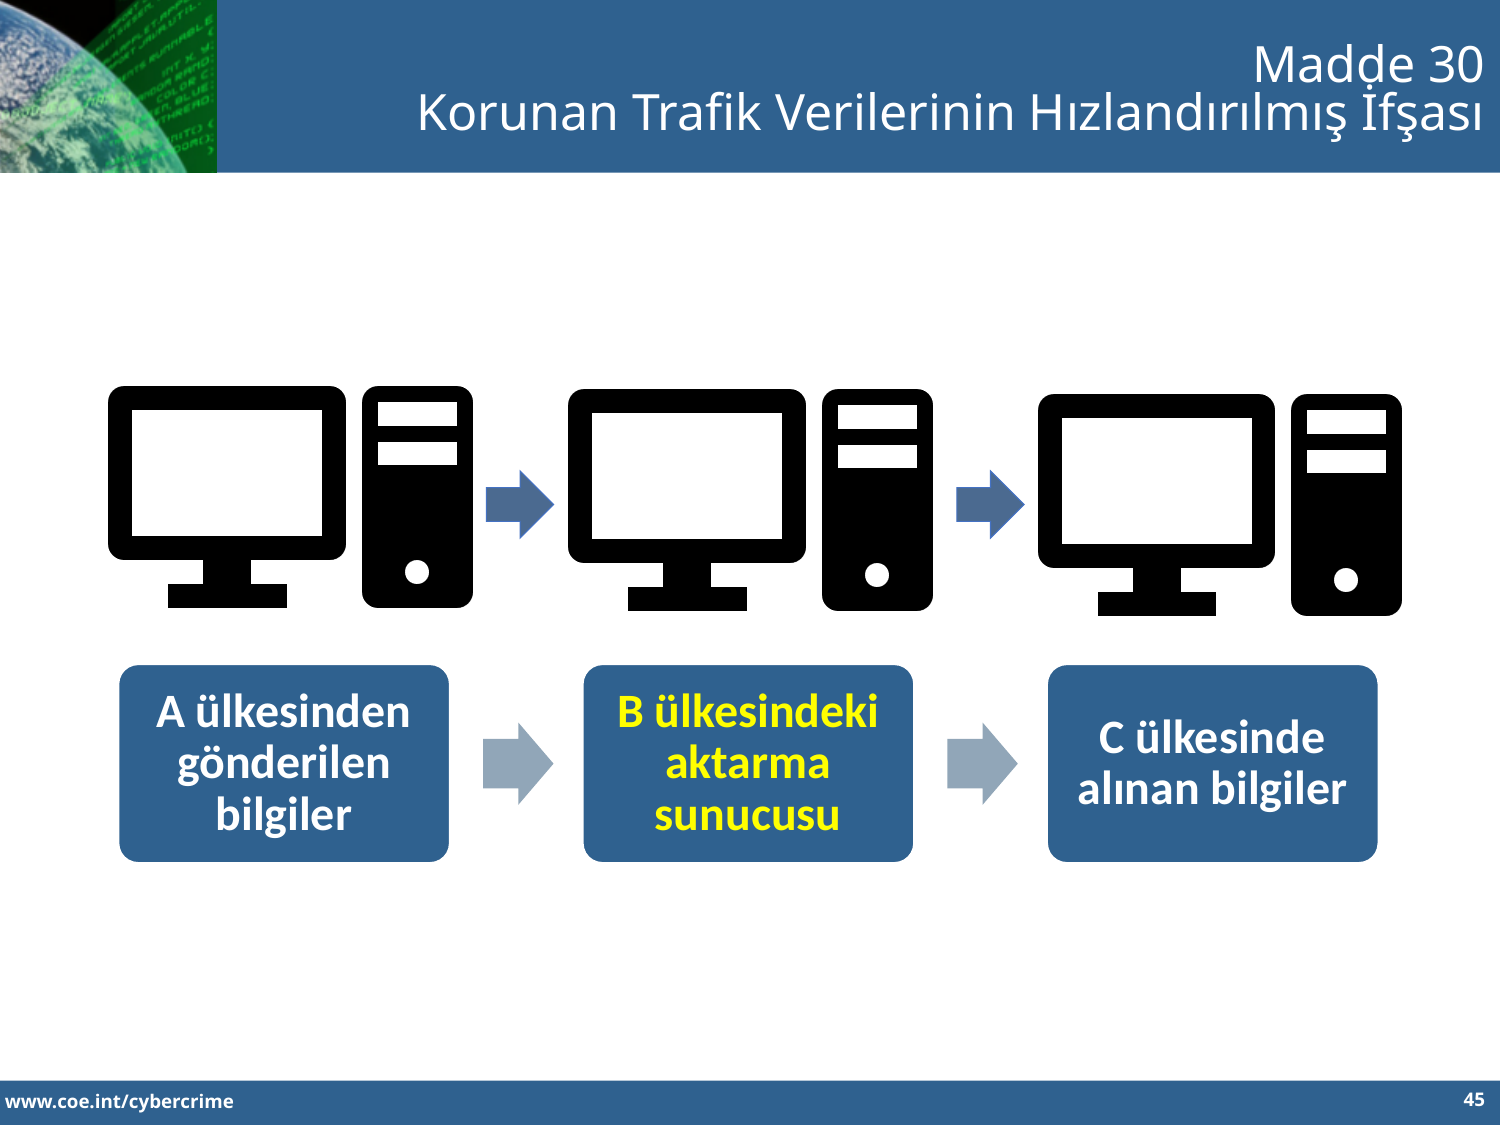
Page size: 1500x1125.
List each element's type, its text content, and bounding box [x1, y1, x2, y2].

picture [0, 1, 217, 173]
slide_number 45 [1149, 1079, 1500, 1125]
picture [100, 307, 480, 686]
picture [1030, 315, 1409, 694]
picture [560, 310, 940, 430]
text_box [117, 430, 1380, 1097]
text_box Madde 30 Korunan Trafik Verilerinin Hızlandırılmış İfşası [254, 15, 1500, 168]
